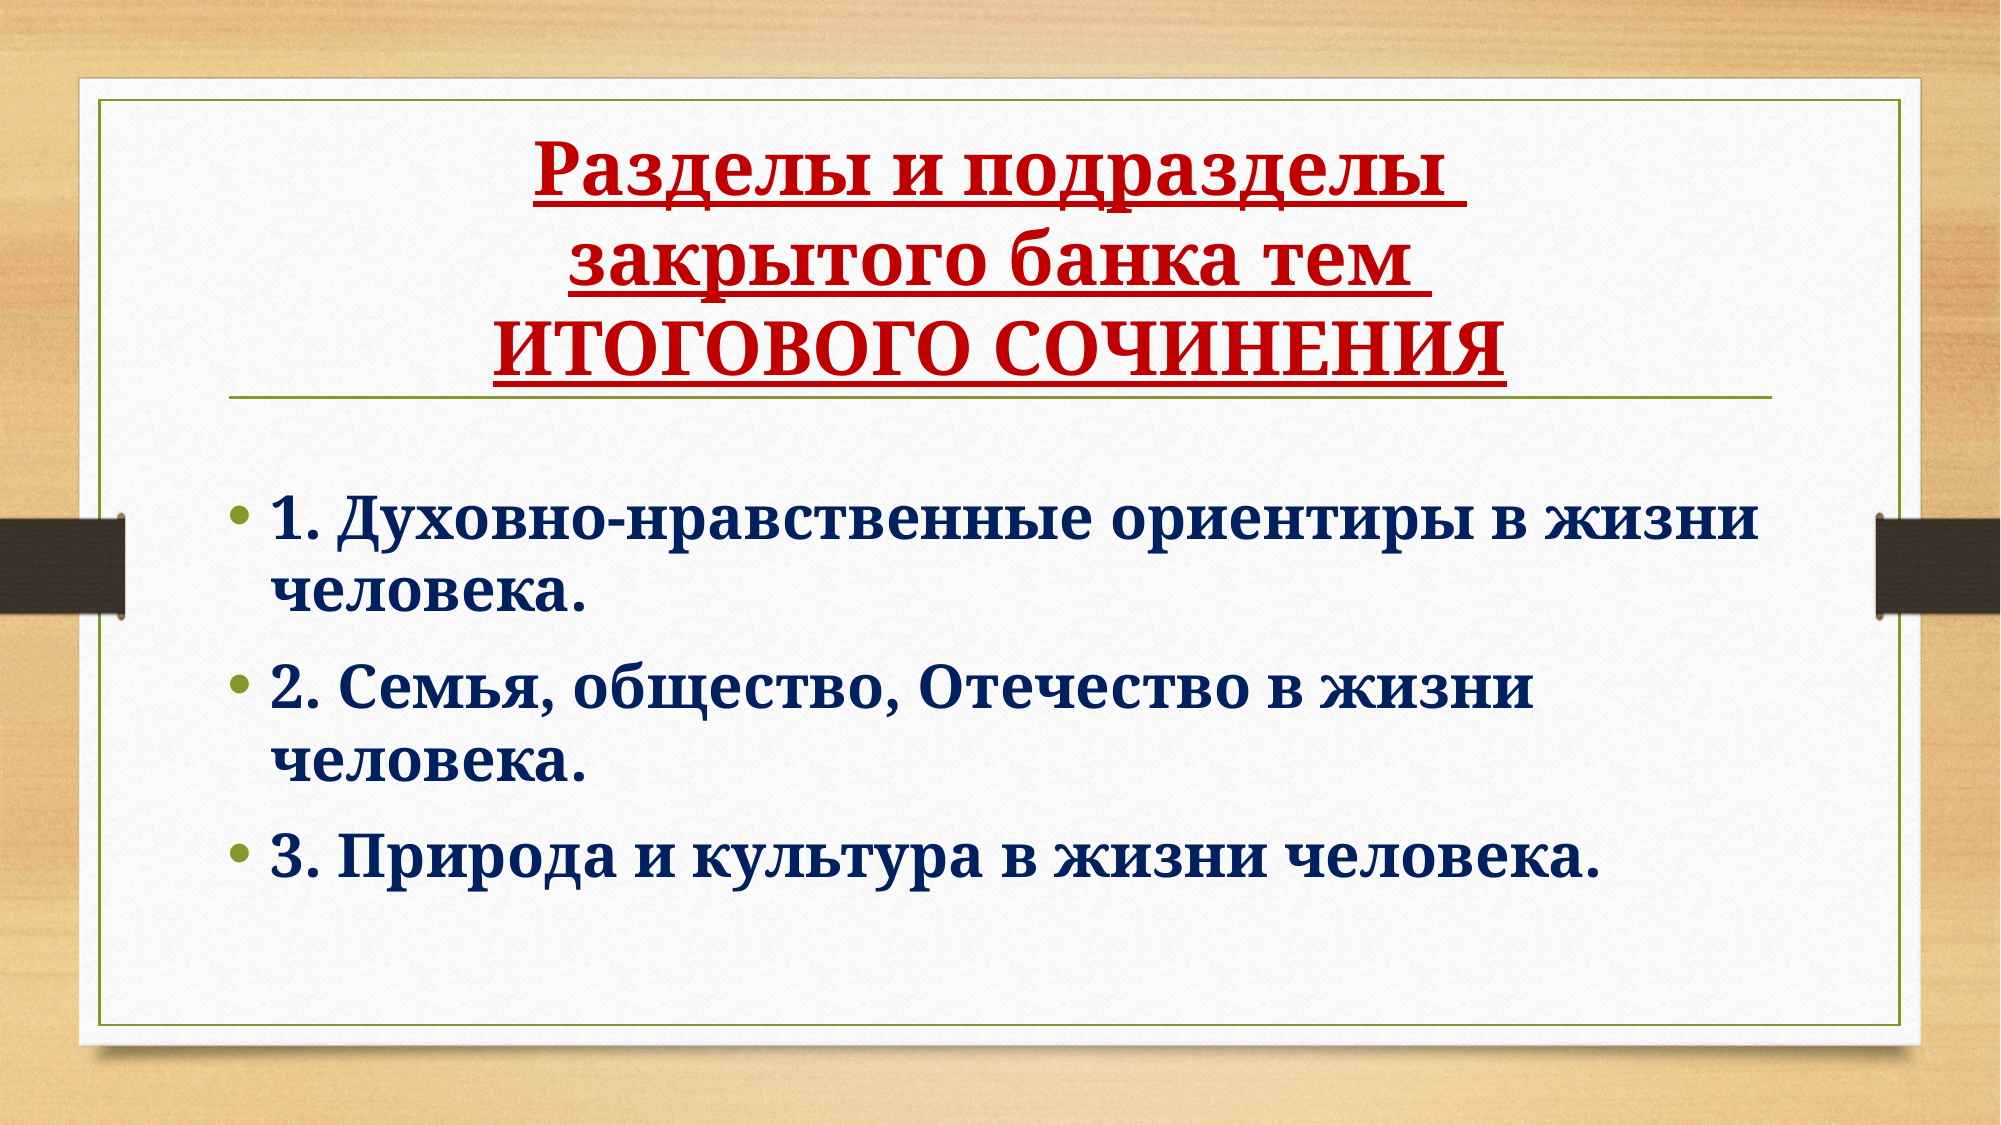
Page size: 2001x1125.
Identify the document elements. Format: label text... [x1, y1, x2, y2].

picture [0, 0, 2001, 1125]
title Разделы и подразделы закрытого банка тем ИТОГОВОГО СОЧИНЕНИЯ [212, 100, 1788, 470]
list 1. Духовно-нравственные ориентиры в жизни человека. 2. Семья, общество, Отечество в жизни человека. 3. Природа и культура в жизни человека. [212, 470, 1788, 900]
